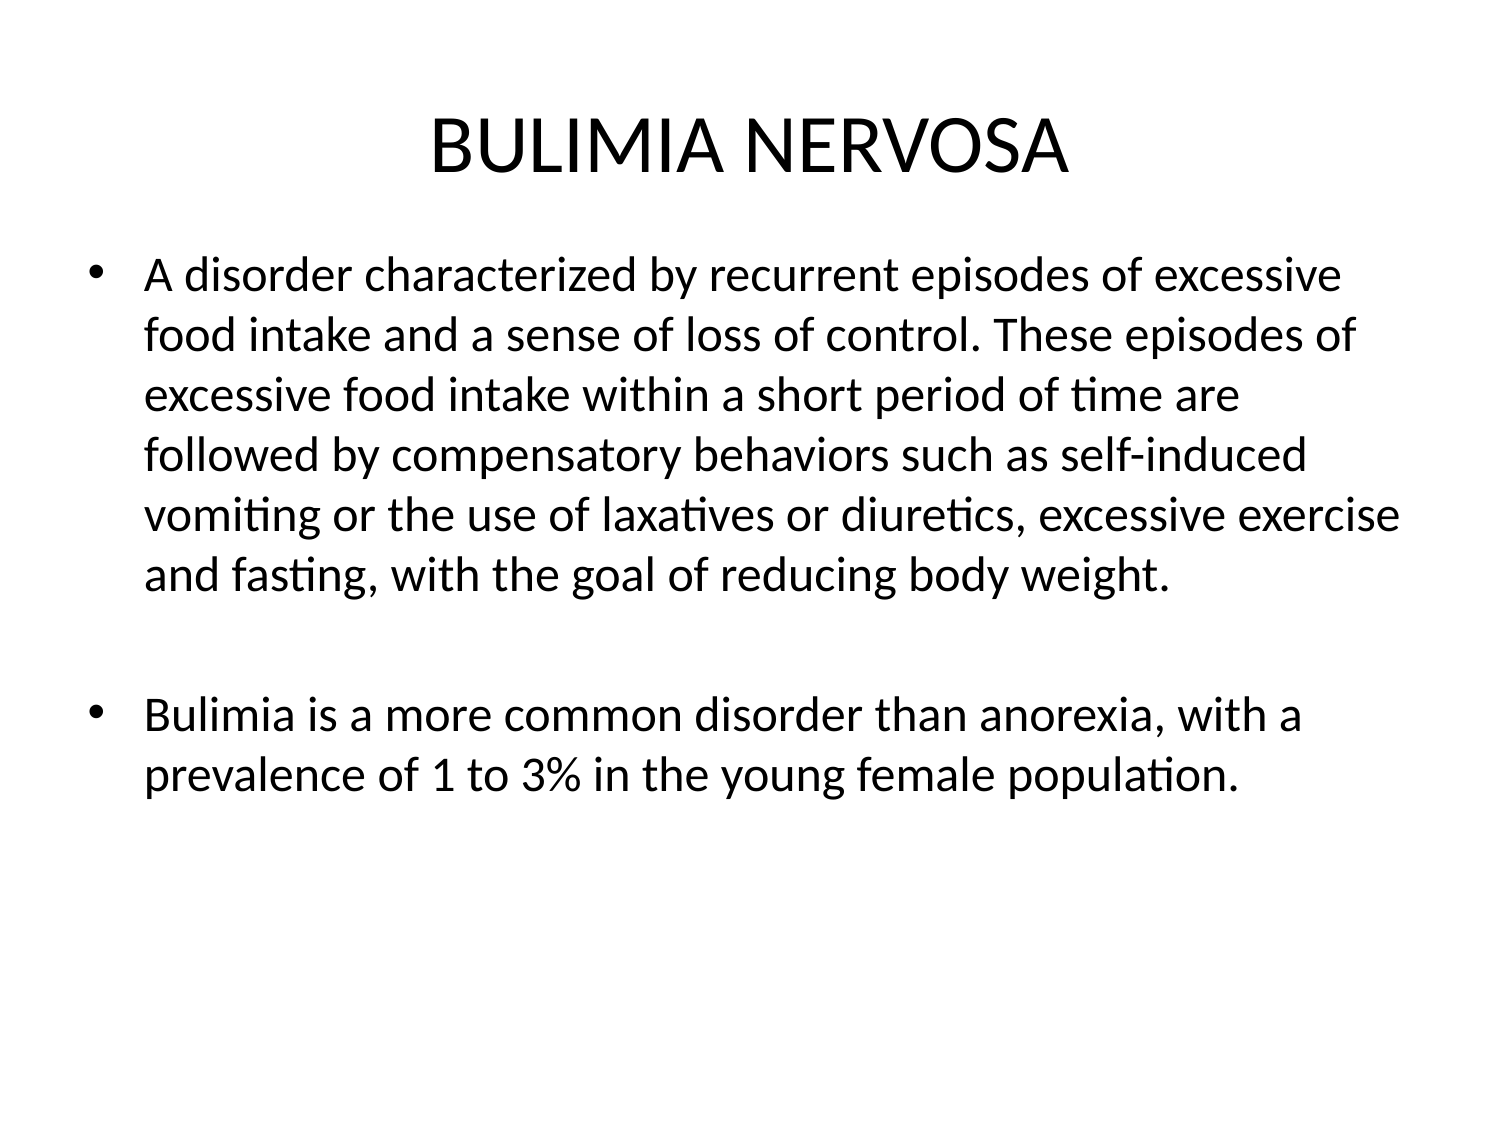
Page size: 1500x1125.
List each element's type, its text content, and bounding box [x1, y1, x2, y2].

title BULIMIA NERVOSA [75, 45, 1425, 233]
list A disorder characterized by recurrent episodes of excessive food intake and a sense of loss of control. These episodes of excessive food intake within a short period of time are followed by compensatory behaviors such as self-induced vomiting or the use of laxatives or diuretics, excessive exercise and fasting, with the goal of reducing body weight. Bulimia is a more common disorder than anorexia, with a prevalence of 1 to 3% in the young female population. [72, 233, 1423, 977]
